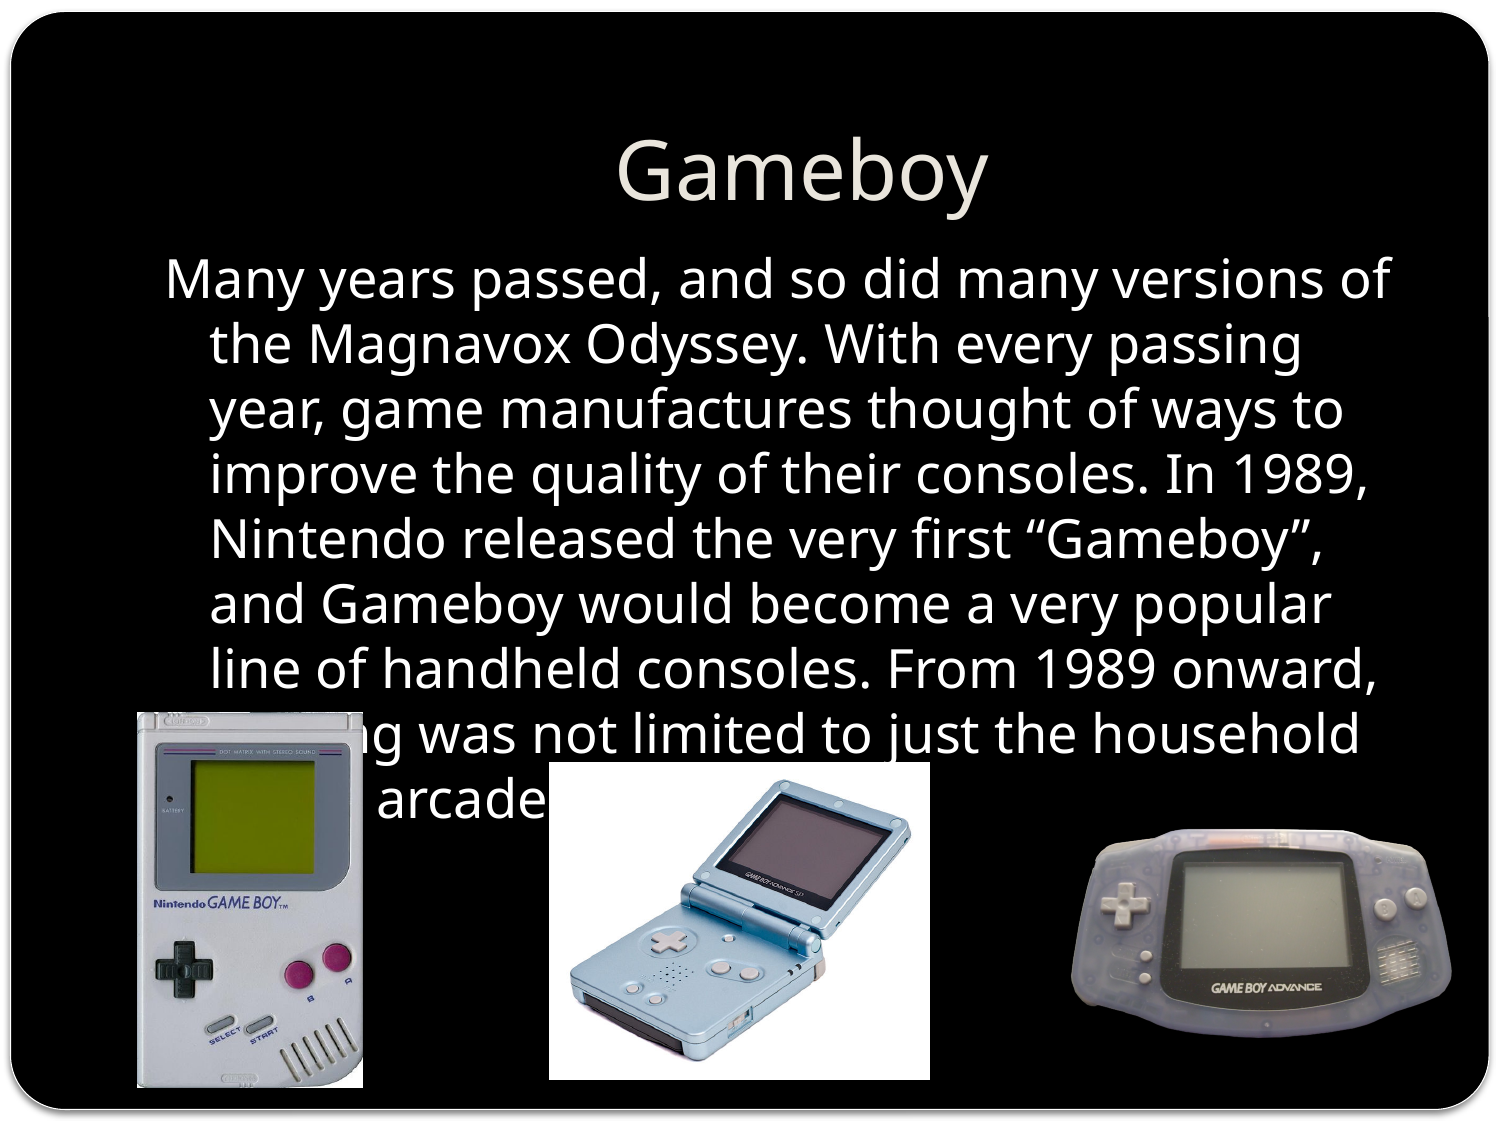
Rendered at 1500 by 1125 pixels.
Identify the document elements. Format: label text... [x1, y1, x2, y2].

title Gameboy [150, 45, 1425, 233]
list Many years passed, and so did many versions of the Magnavox Odyssey. With every passing year, game manufactures thought of ways to improve the quality of their consoles. In 1989, Nintendo released the very first “Gameboy”, and Gameboy would become a very popular line of handheld consoles. From 1989 onward, gaming was not limited to just the household or the arcade. [150, 237, 1425, 988]
picture [137, 712, 363, 1088]
picture [549, 762, 931, 1080]
picture [1061, 824, 1468, 1060]
